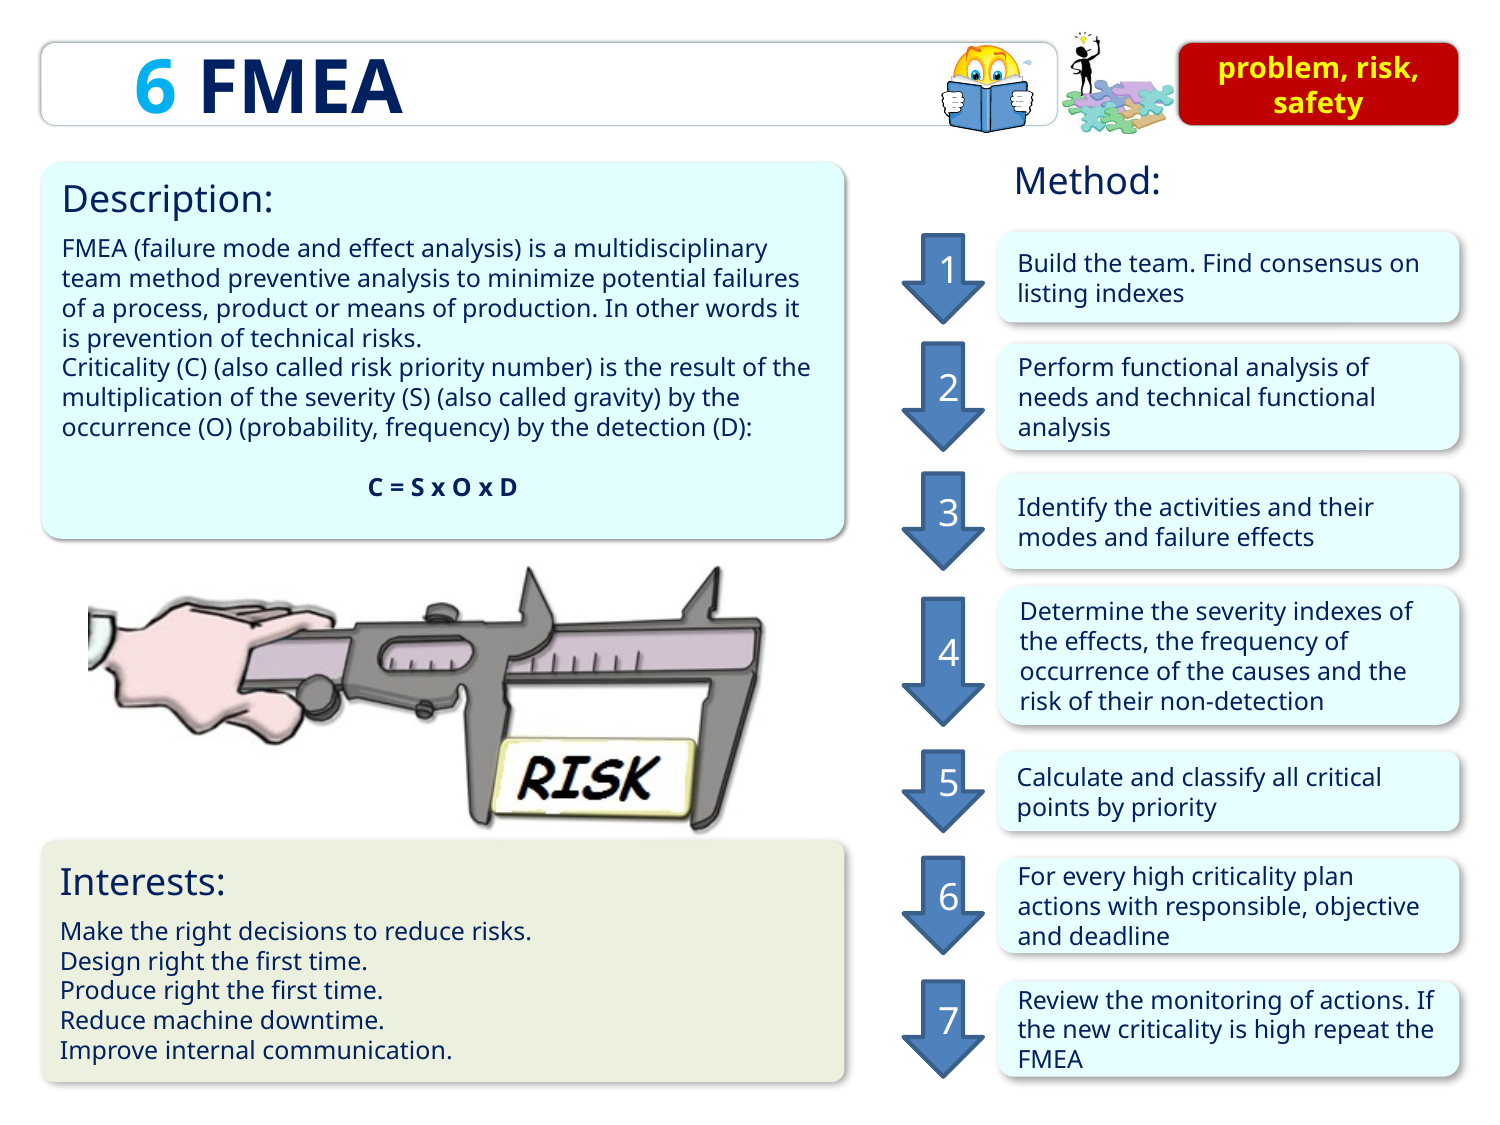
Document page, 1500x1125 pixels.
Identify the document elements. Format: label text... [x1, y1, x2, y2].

text_box For every high criticality plan actions with responsible, objective and deadline [995, 855, 1462, 956]
text_box Review the monitoring of actions. If the new criticality is high repeat the FMEA [995, 979, 1462, 1079]
text_box 4 [901, 596, 985, 727]
text_box Calculate and classify all critical points by priority [995, 749, 1462, 834]
text_box Interests: Make the right decisions to reduce risks. Design right the first time. Produce right the first time. Reduce machine downtime. Improve internal communication. [39, 838, 847, 1085]
text_box 7 [901, 979, 985, 1079]
text_box Identify the activities and their modes and failure effects [995, 471, 1462, 571]
text_box 5 [901, 749, 985, 834]
text_box Perform functional analysis of needs and technical functional analysis [995, 341, 1462, 452]
text_box 1 [901, 233, 985, 325]
picture [941, 44, 1034, 134]
text_box problem, risk, safety [1178, 40, 1461, 128]
picture [1062, 30, 1174, 134]
text_box Method: [995, 146, 1461, 211]
text_box 2 [901, 341, 985, 452]
text_box Build the team. Find consensus on listing indexes [995, 229, 1462, 325]
picture [88, 514, 802, 891]
text_box 3 [901, 471, 985, 571]
text_box 6 FMEA [38, 40, 1057, 128]
text_box Determine the severity indexes of the effects, the frequency of occurrence of the causes and the risk of their non-detection [995, 583, 1462, 727]
text_box 6 [901, 855, 985, 956]
text_box Description: FMEA (failure mode and effect analysis) is a multidisciplinary team method preventive analysis to minimize potential failures of a process, product or means of production. In other words it is prevention of technical risks. Criticality (C) (also called risk priority number) is the result of the multiplication of the severity (S) (also called gravity) by the occurrence (O) (probability, frequency) by the detection (D): C = S x O x D [39, 159, 847, 541]
